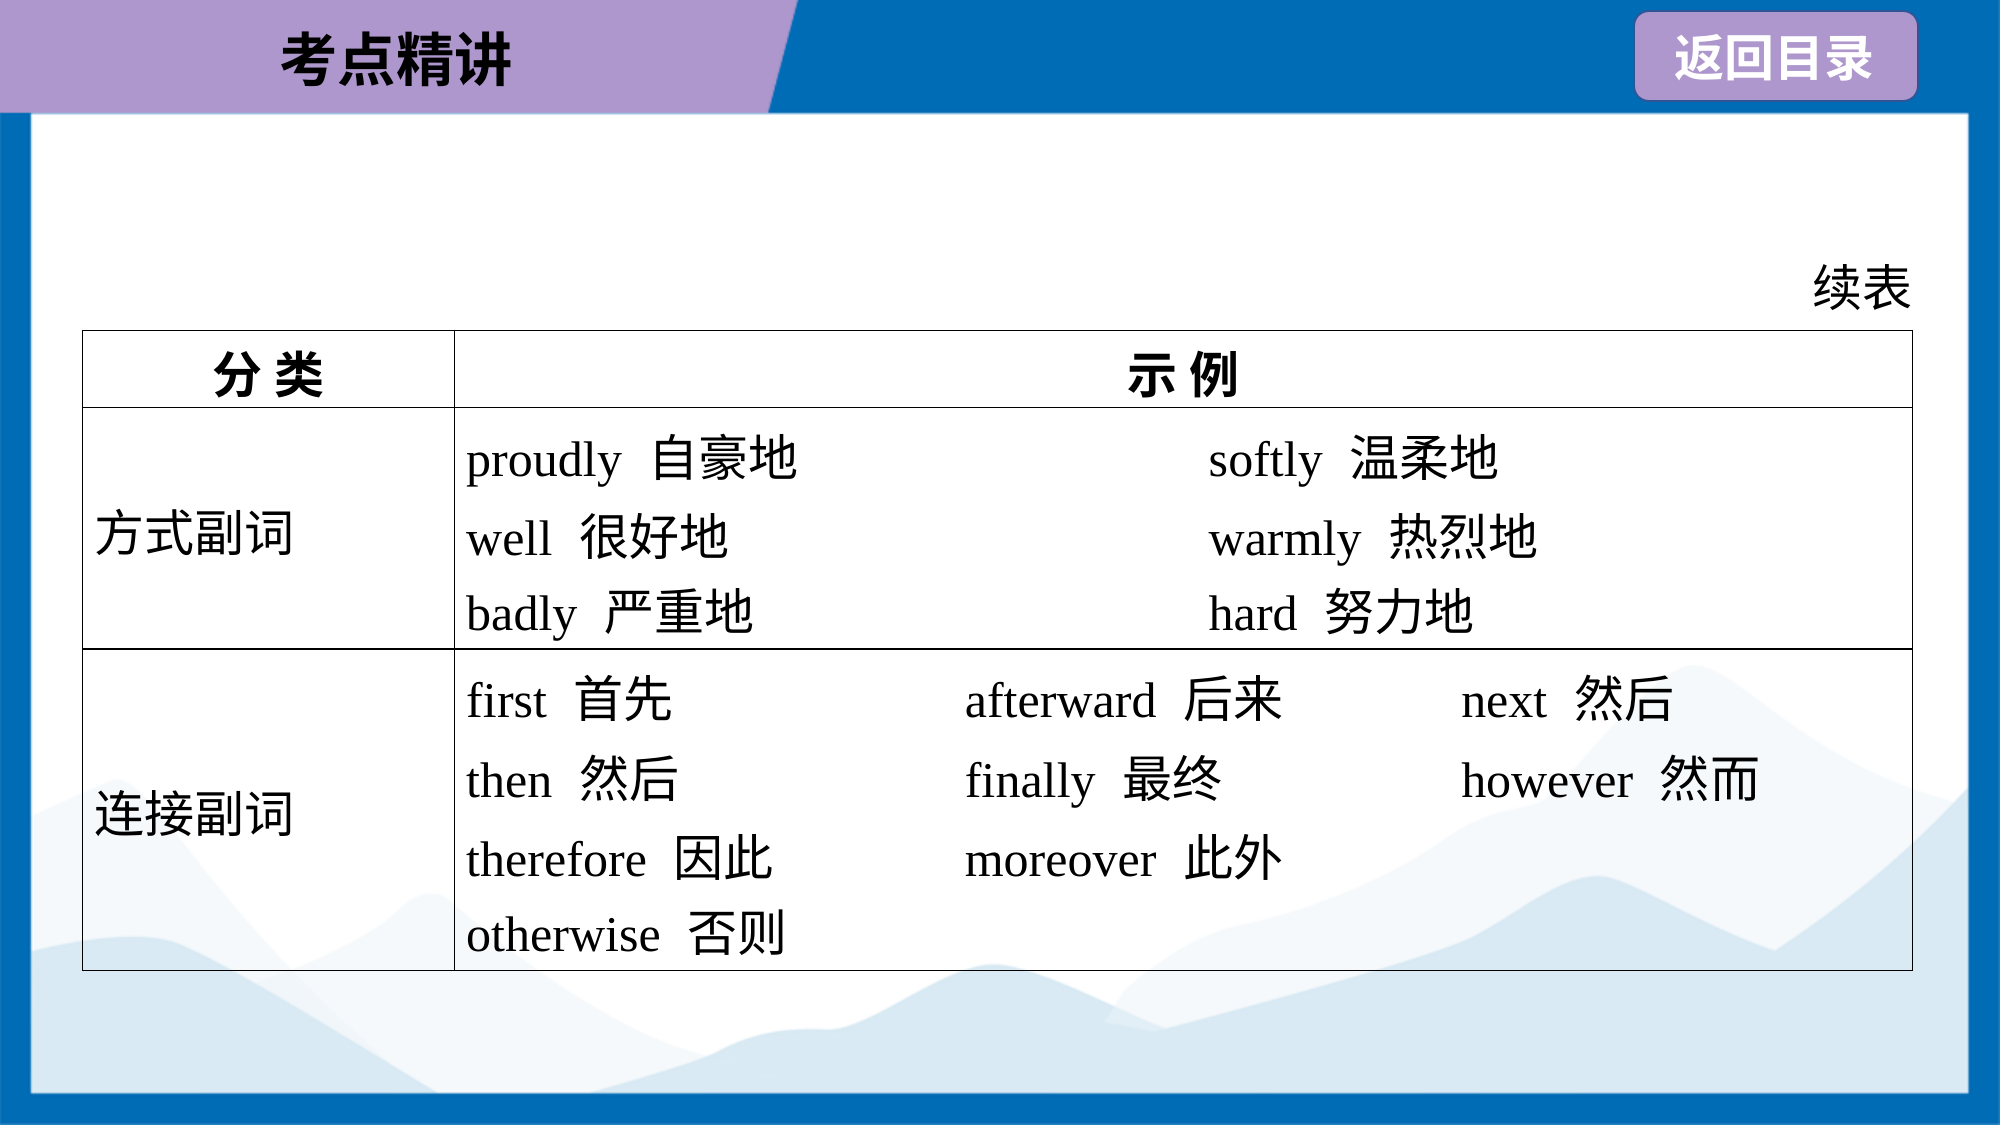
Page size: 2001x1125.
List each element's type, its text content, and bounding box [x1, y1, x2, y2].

picture [0, 0, 2000, 1125]
table_cell first 首先 afterward 后来 next 然后 then 然后 finally 最终 however 然而 therefore 因此 moreover 此外 otherwise 否则 [455, 650, 1912, 970]
table_cell proudly 自豪地 softly 温柔地 well 很好地 warmly 热烈地 badly 严重地 hard 努力地 [455, 408, 1912, 648]
text_box 续表 [1811, 229, 1913, 317]
table_cell 方式副词 [83, 408, 454, 648]
table_header 分 类 [83, 331, 454, 407]
table_cell 连接副词 [83, 650, 454, 970]
table_header 示 例 [455, 331, 1912, 407]
